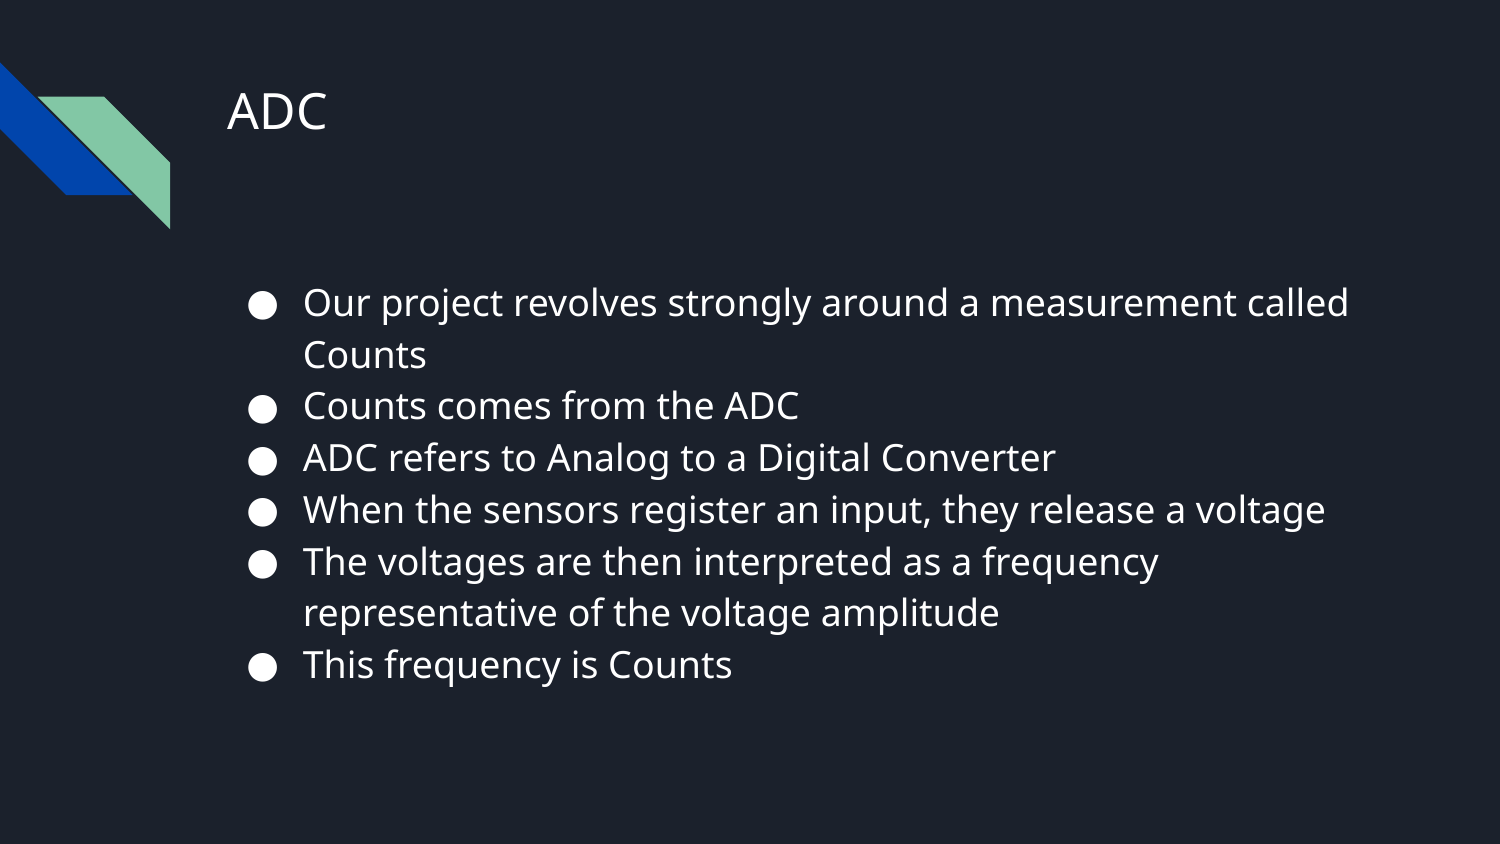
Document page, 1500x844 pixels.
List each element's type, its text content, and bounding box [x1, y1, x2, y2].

list Our project revolves strongly around a measurement called Counts Counts comes from the ADC ADC refers to Analog to a Digital Converter When the sensors register an input, they release a voltage The voltages are then interpreted as a frequency representative of the voltage amplitude This frequency is Counts [212, 257, 1368, 735]
title ADC [212, 64, 1368, 215]
